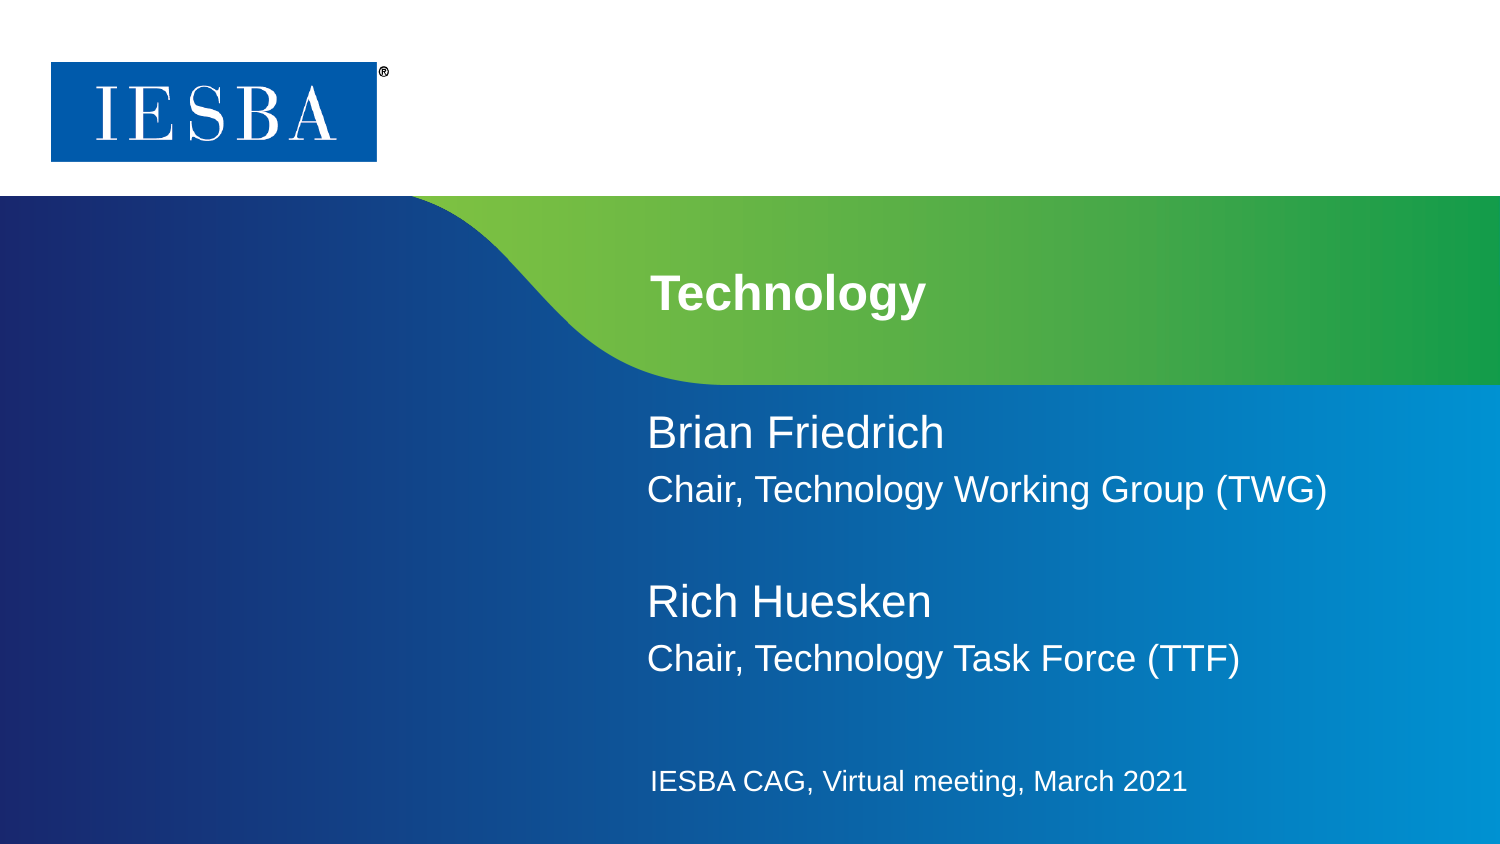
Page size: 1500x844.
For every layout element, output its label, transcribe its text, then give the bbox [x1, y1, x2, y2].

picture [51, 62, 389, 162]
title Technology [650, 229, 1438, 352]
subtitle IESBA CAG, Virtual meeting, March 2021 [650, 659, 1450, 823]
picture [1230, 644, 1237, 659]
picture [412, 196, 1500, 385]
text_box Brian Friedrich Chair, Technology Working Group (TWG) Rich Huesken Chair, Technology Task Force (TTF) [646, 402, 1497, 583]
